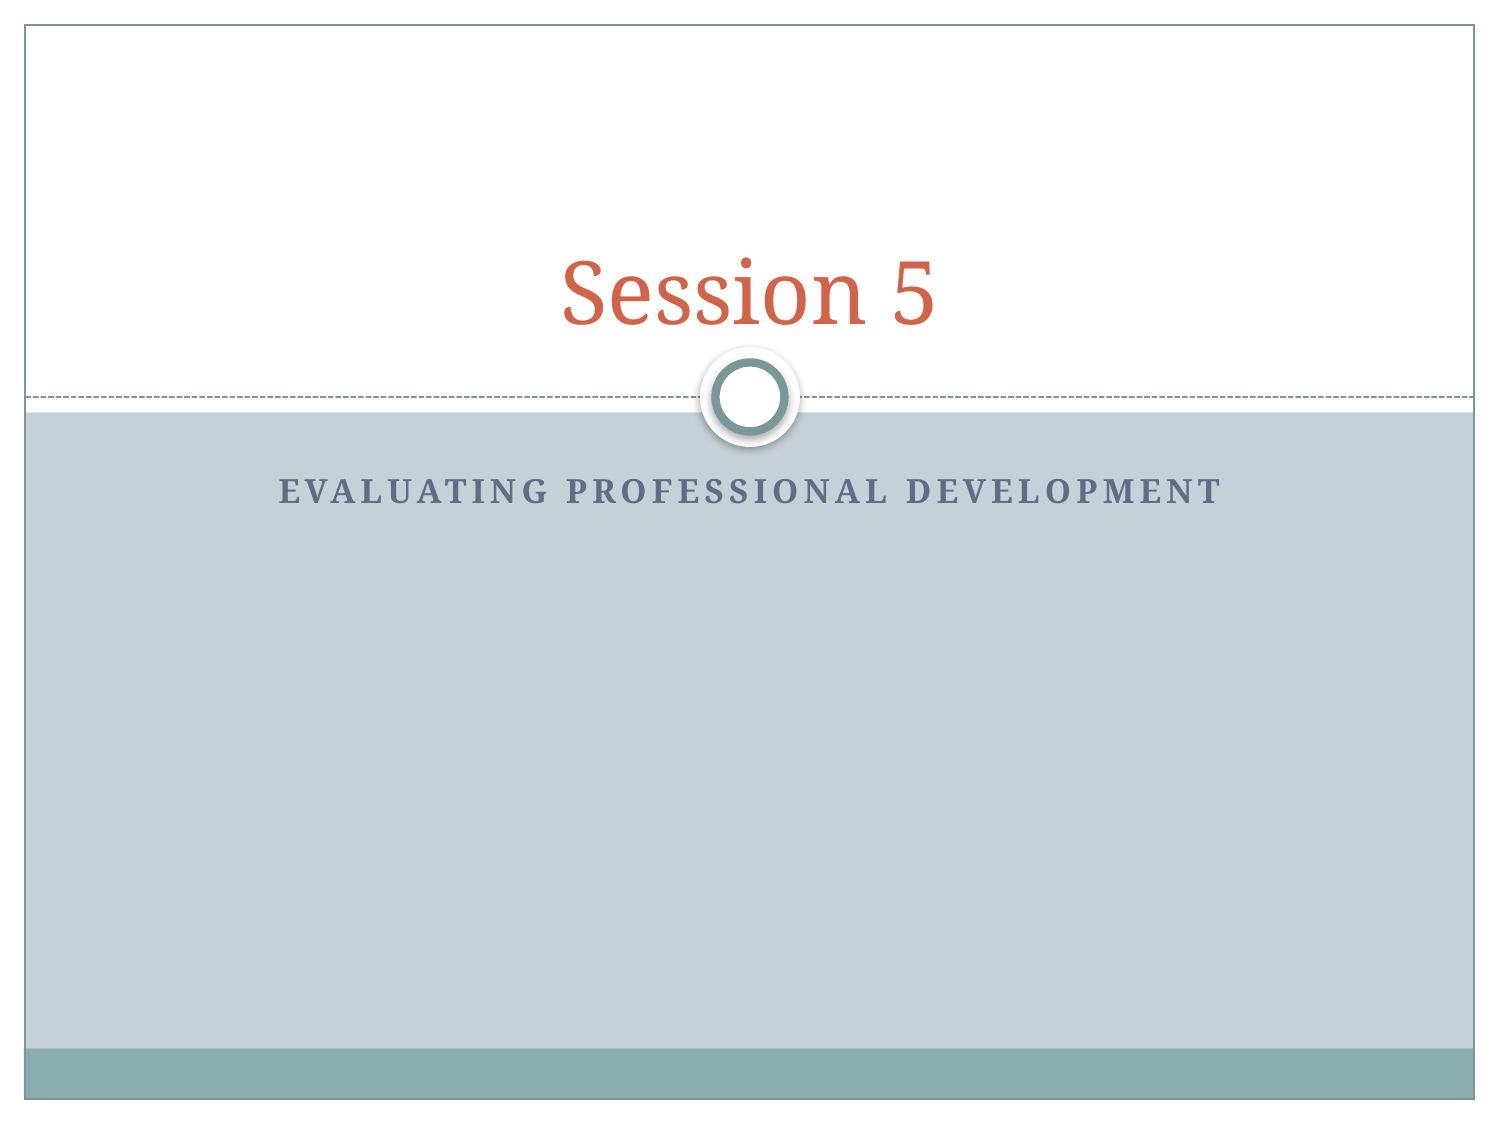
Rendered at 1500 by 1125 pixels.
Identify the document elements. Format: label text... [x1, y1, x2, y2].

subtitle Evaluating Professional Development [225, 462, 1275, 750]
title Session 5 [112, 62, 1388, 350]
